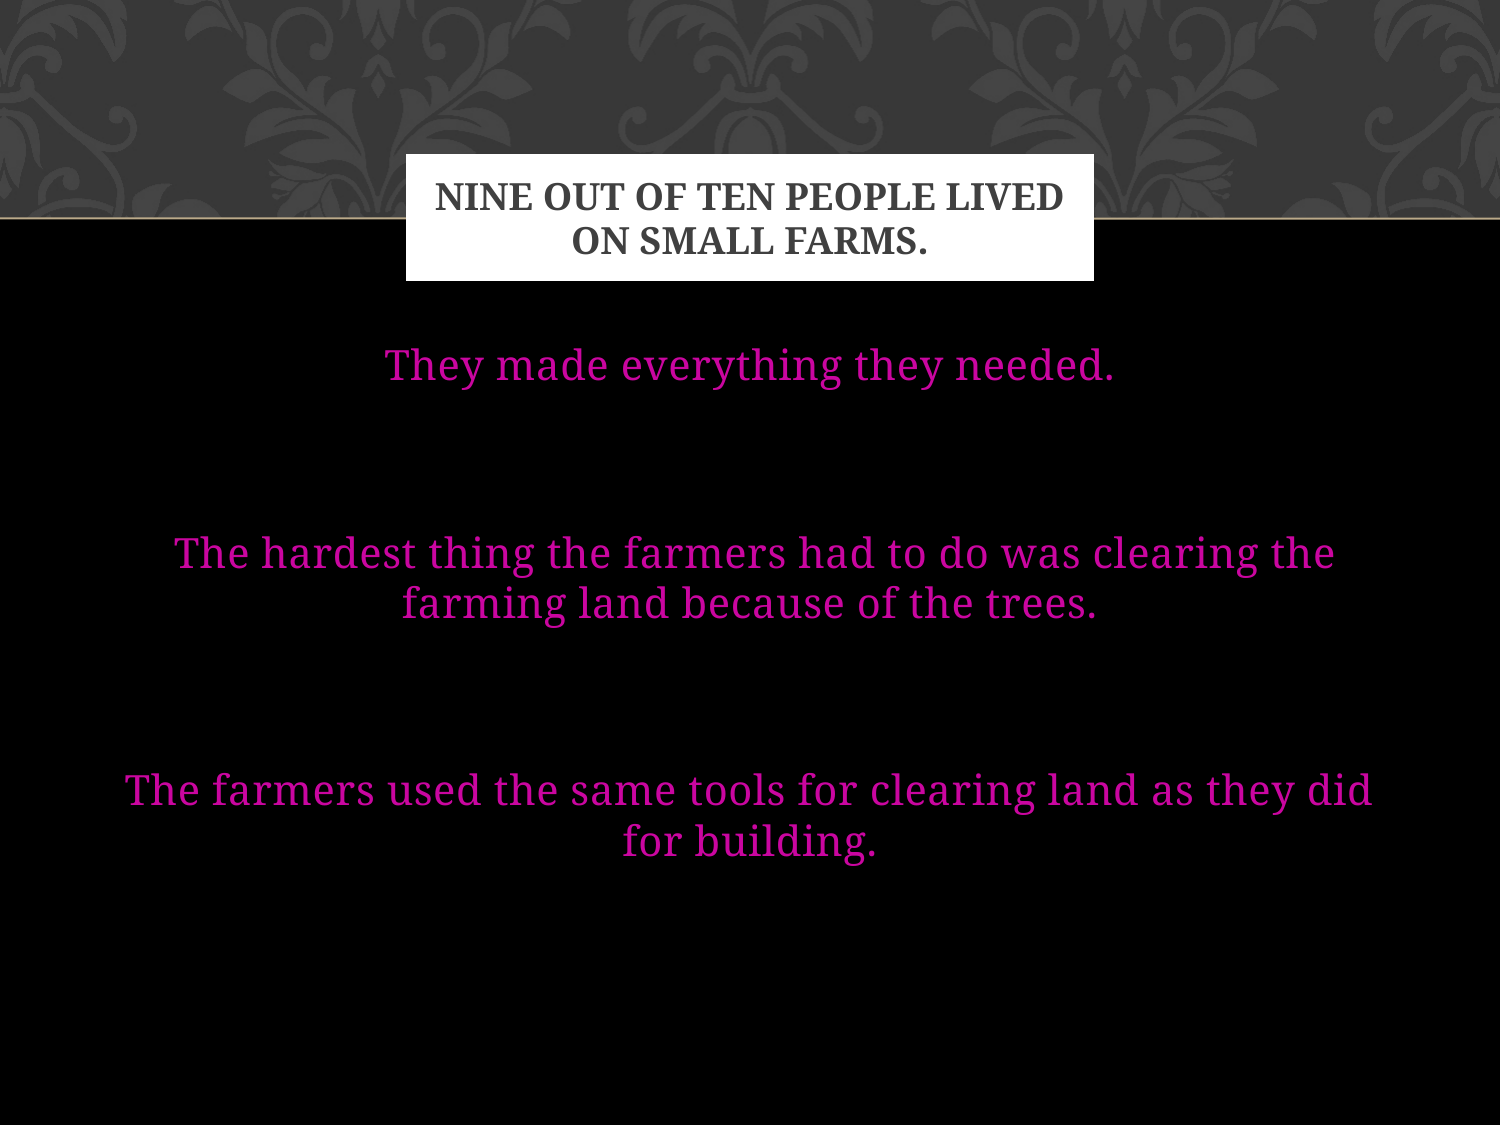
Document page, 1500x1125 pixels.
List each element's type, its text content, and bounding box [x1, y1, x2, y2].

title Nine out of ten people lived on small farms. [406, 154, 1094, 281]
list They made everything they needed. The hardest thing the farmers had to do was clearing the farming land because of the trees. The farmers used the same tools for clearing land as they did for building. [75, 331, 1425, 1000]
